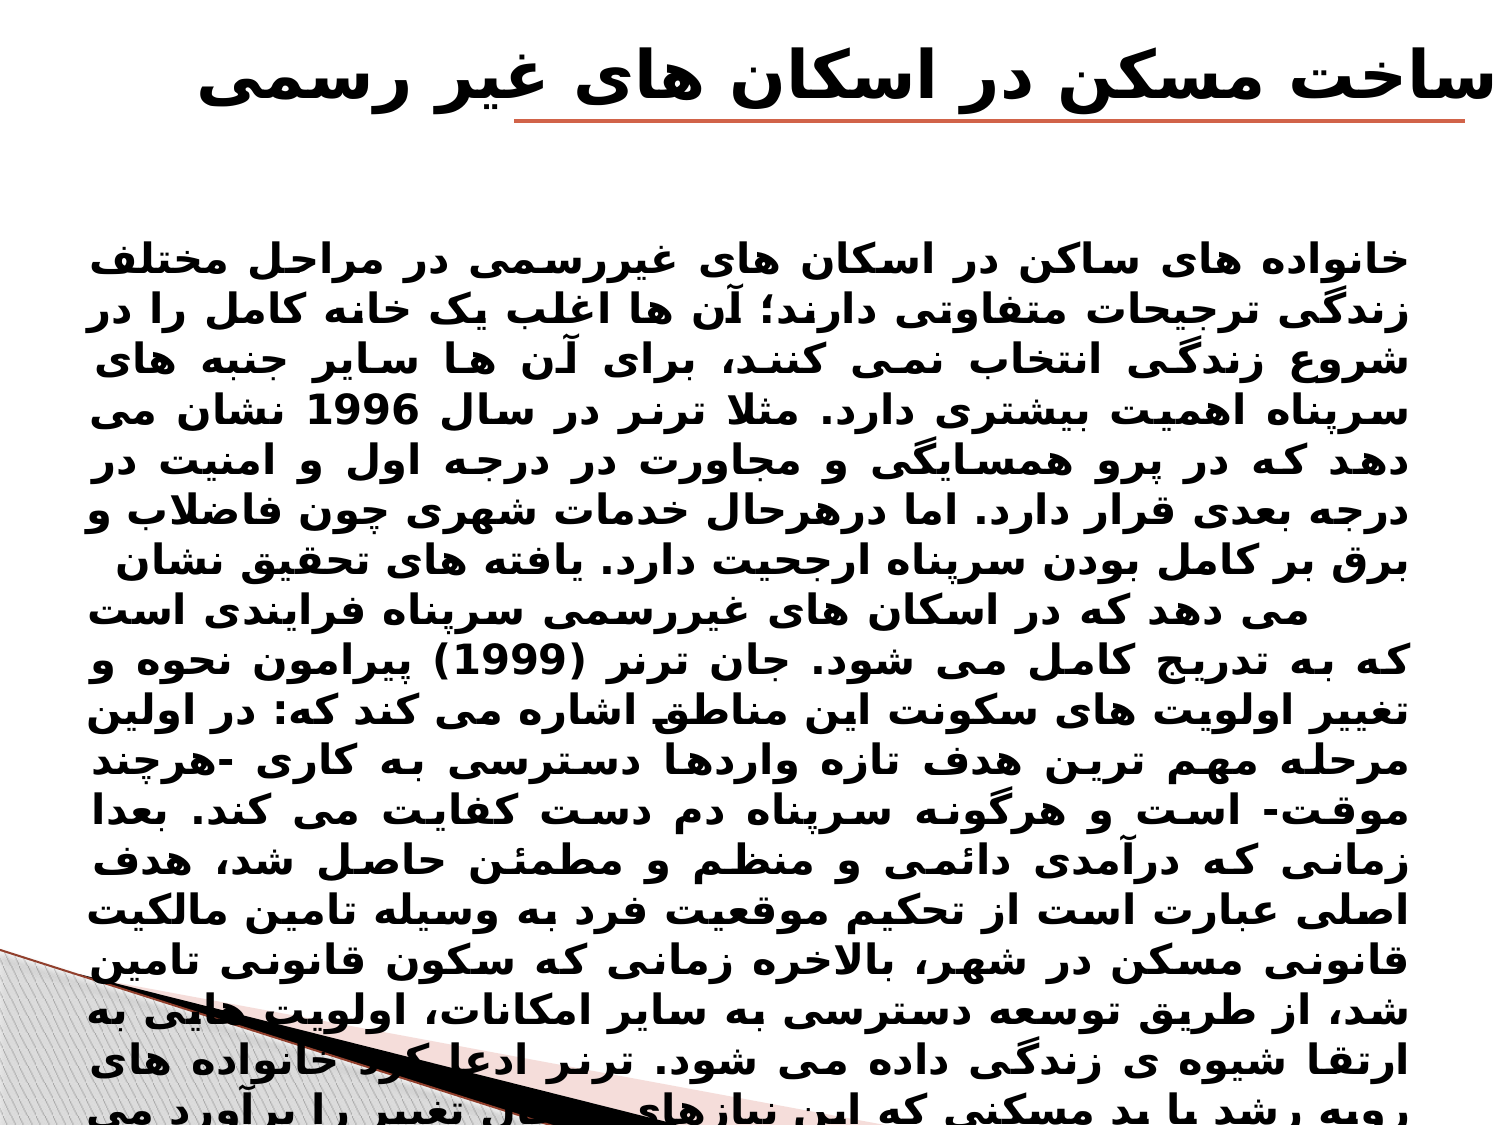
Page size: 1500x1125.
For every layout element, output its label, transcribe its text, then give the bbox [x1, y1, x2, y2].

text_box الگوهای ساخت مسکن در اسکان های غیر رسمی [181, 24, 1500, 120]
text_box خانواده های ساکن در اسکان های غیررسمی در مراحل مختلف زندگی ترجیحات متفاوتی دارند؛ آن ها اغلب یک خانه کامل را در شروع زندگی انتخاب نمی کنند، برای آن ها سایر جنبه های سرپناه اهمیت بیشتری دارد. مثلا ترنر در سال 1996 نشان می دهد که در پرو همسایگی و مجاورت در درجه اول و امنیت در درجه بعدی قرار دارد. اما درهرحال خدمات شهری چون فاضلاب و برق بر کامل بودن سرپناه ارجحیت دارد. یافته های تحقیق نشان می دهد که در اسکان های غیررسمی سرپناه فرایندی است که به تدریج کامل می شود. جان ترنر (1999) پیرامون نحوه و تغییر اولویت های سکونت این مناطق اشاره می کند که: در اولین مرحله مهم ترین هدف تازه واردها دسترسی به کاری -هرچند موقت- است و هرگونه سرپناه دم دست کفایت می کند. بعدا زمانی که درآمدی دائمی و منظم و مطمئن حاصل شد، هدف اصلی عبارت است از تحکیم موقعیت فرد به وسیله تامین مالکیت قانونی مسکن در شهر، بالاخره زمانی که سکون قانونی تامین شد، از طریق توسعه دسترسی به سایر امکانات، اولویت هایی به ارتقا شیوه ی زندگی داده می شود. ترنر ادعا کرد خانواده های روبه رشد یا بد مسکنی که این نیازهای درحال تغییر را برآورد می سازند نقل مکان کنند و یا در محله ایکه خود رو به رشد است باقی می مانند. [70, 224, 1425, 1125]
